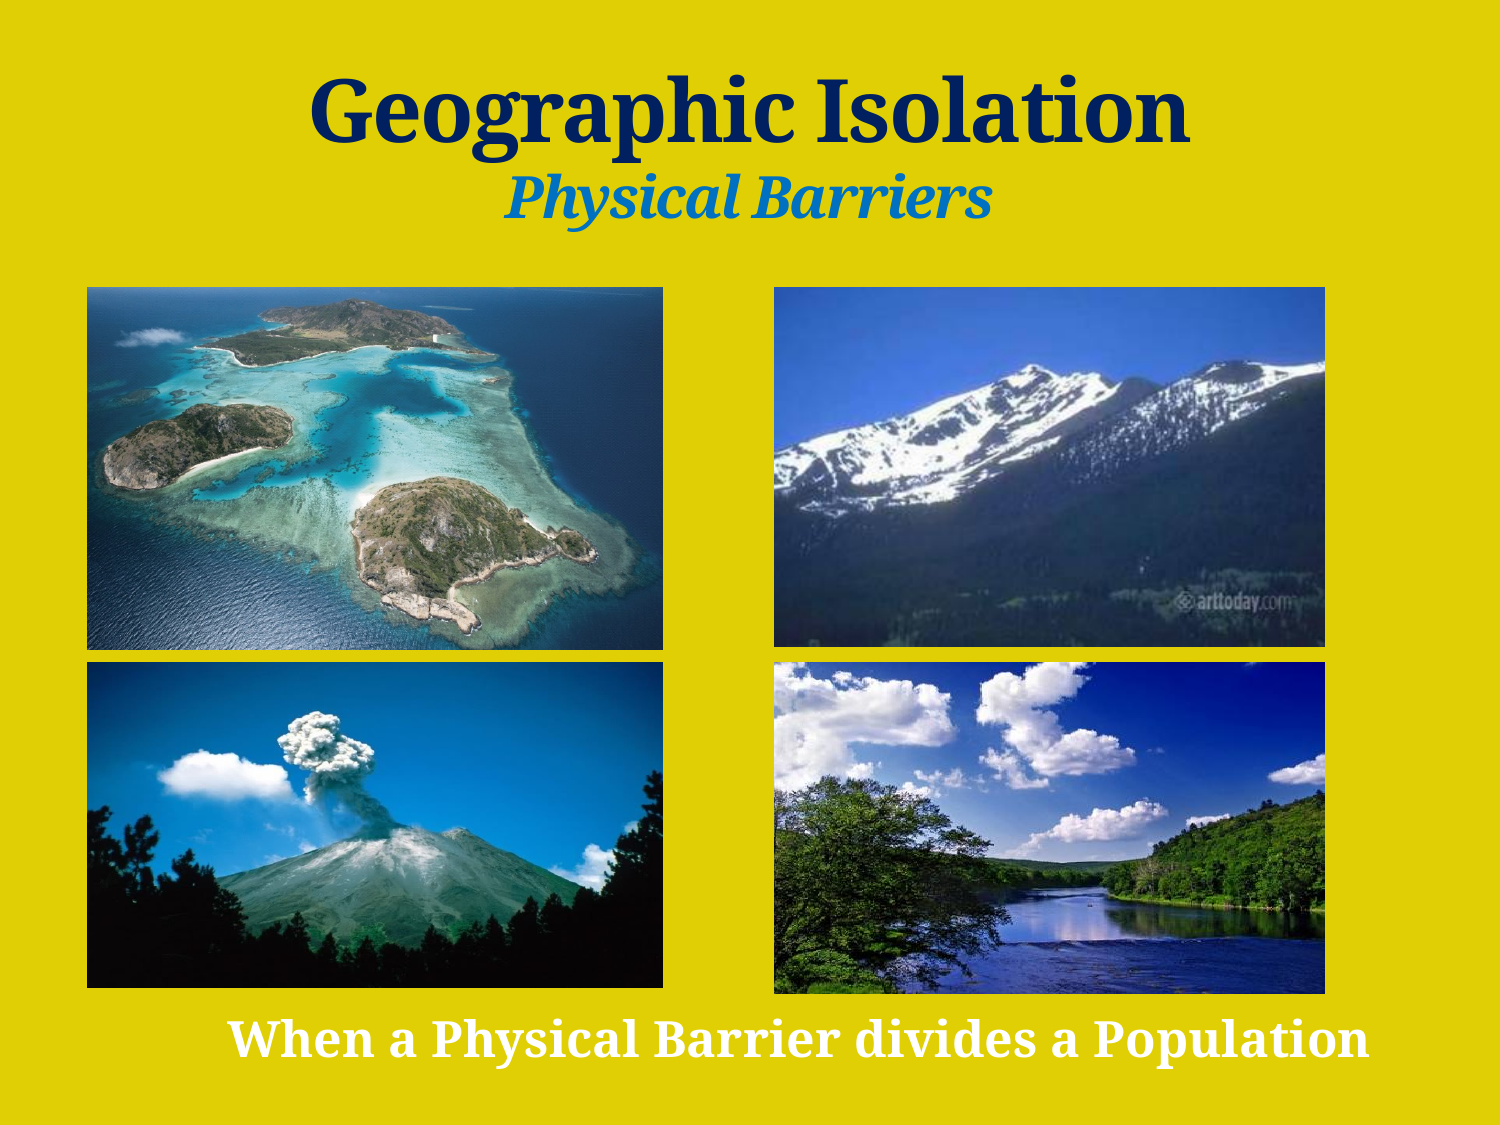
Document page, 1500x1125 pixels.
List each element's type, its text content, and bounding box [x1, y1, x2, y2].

picture [87, 662, 663, 988]
title Geographic Isolation Physical Barriers [74, 0, 1425, 238]
picture [774, 662, 1325, 994]
picture [87, 287, 663, 650]
text_box When a Physical Barrier divides a Population [212, 999, 1438, 1075]
picture [774, 287, 1325, 647]
